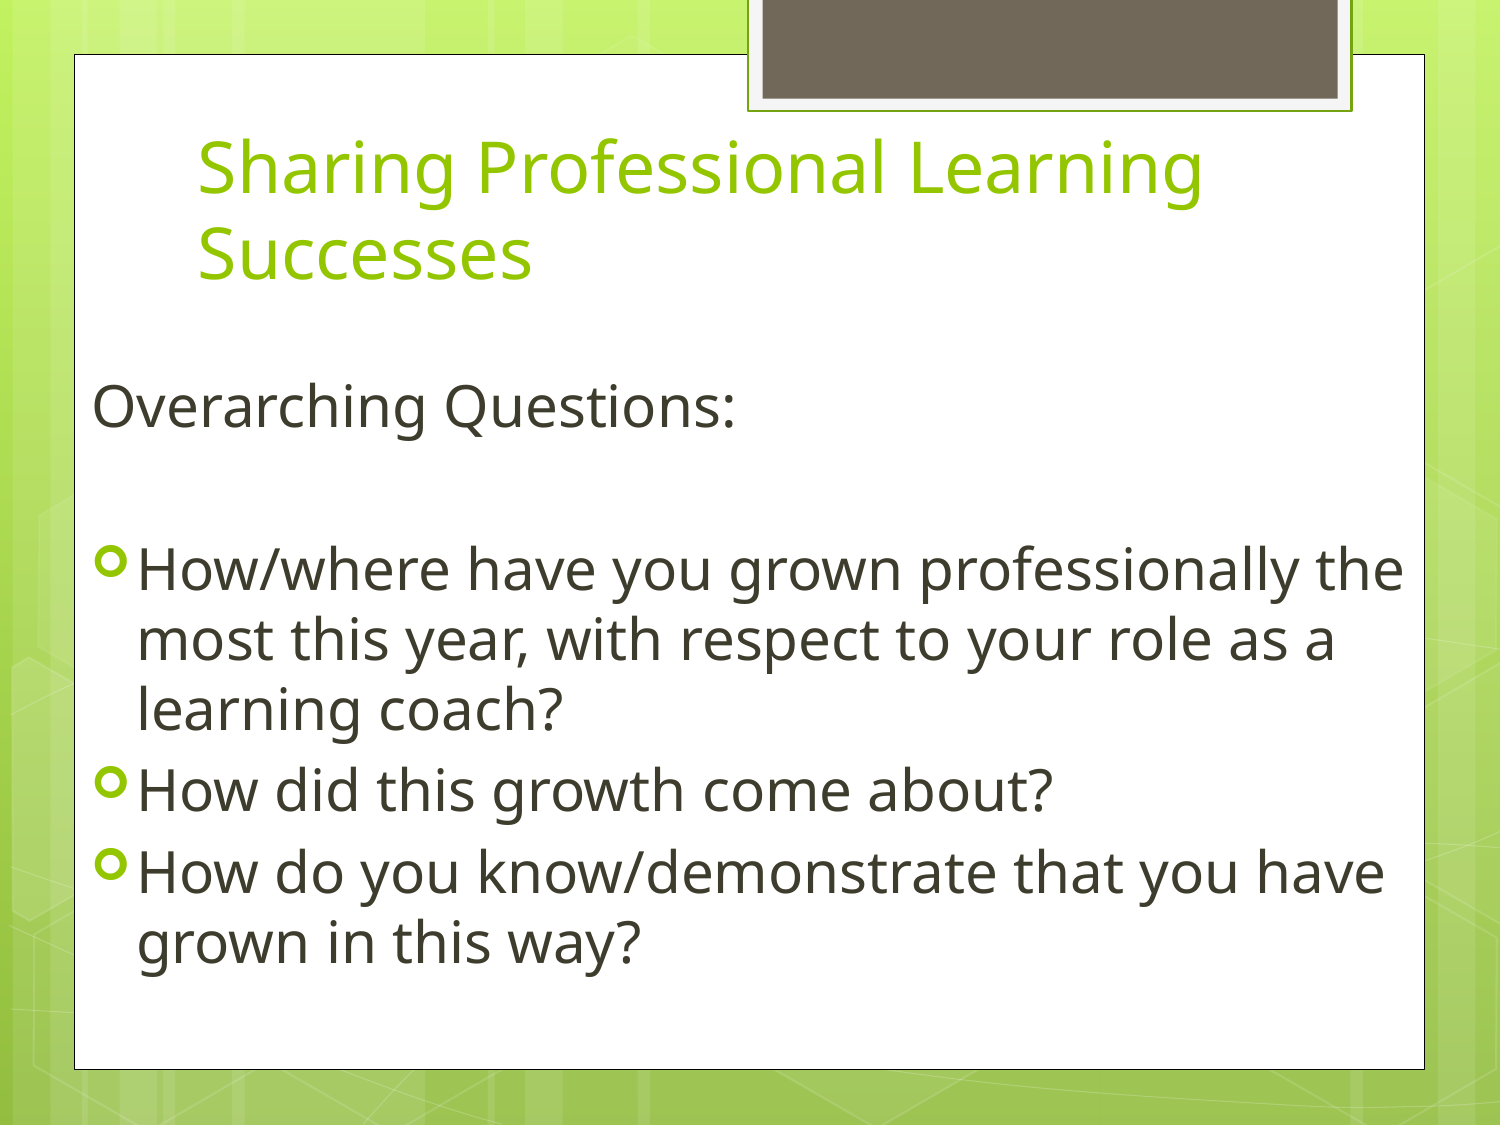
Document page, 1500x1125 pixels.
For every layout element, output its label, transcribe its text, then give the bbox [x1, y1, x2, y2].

list Overarching Questions: How/where have you grown professionally the most this year, with respect to your role as a learning coach? How did this growth come about? How do you know/demonstrate that you have grown in this way? [64, 361, 1447, 1047]
title Sharing Professional Learning Successes [183, 113, 1336, 302]
